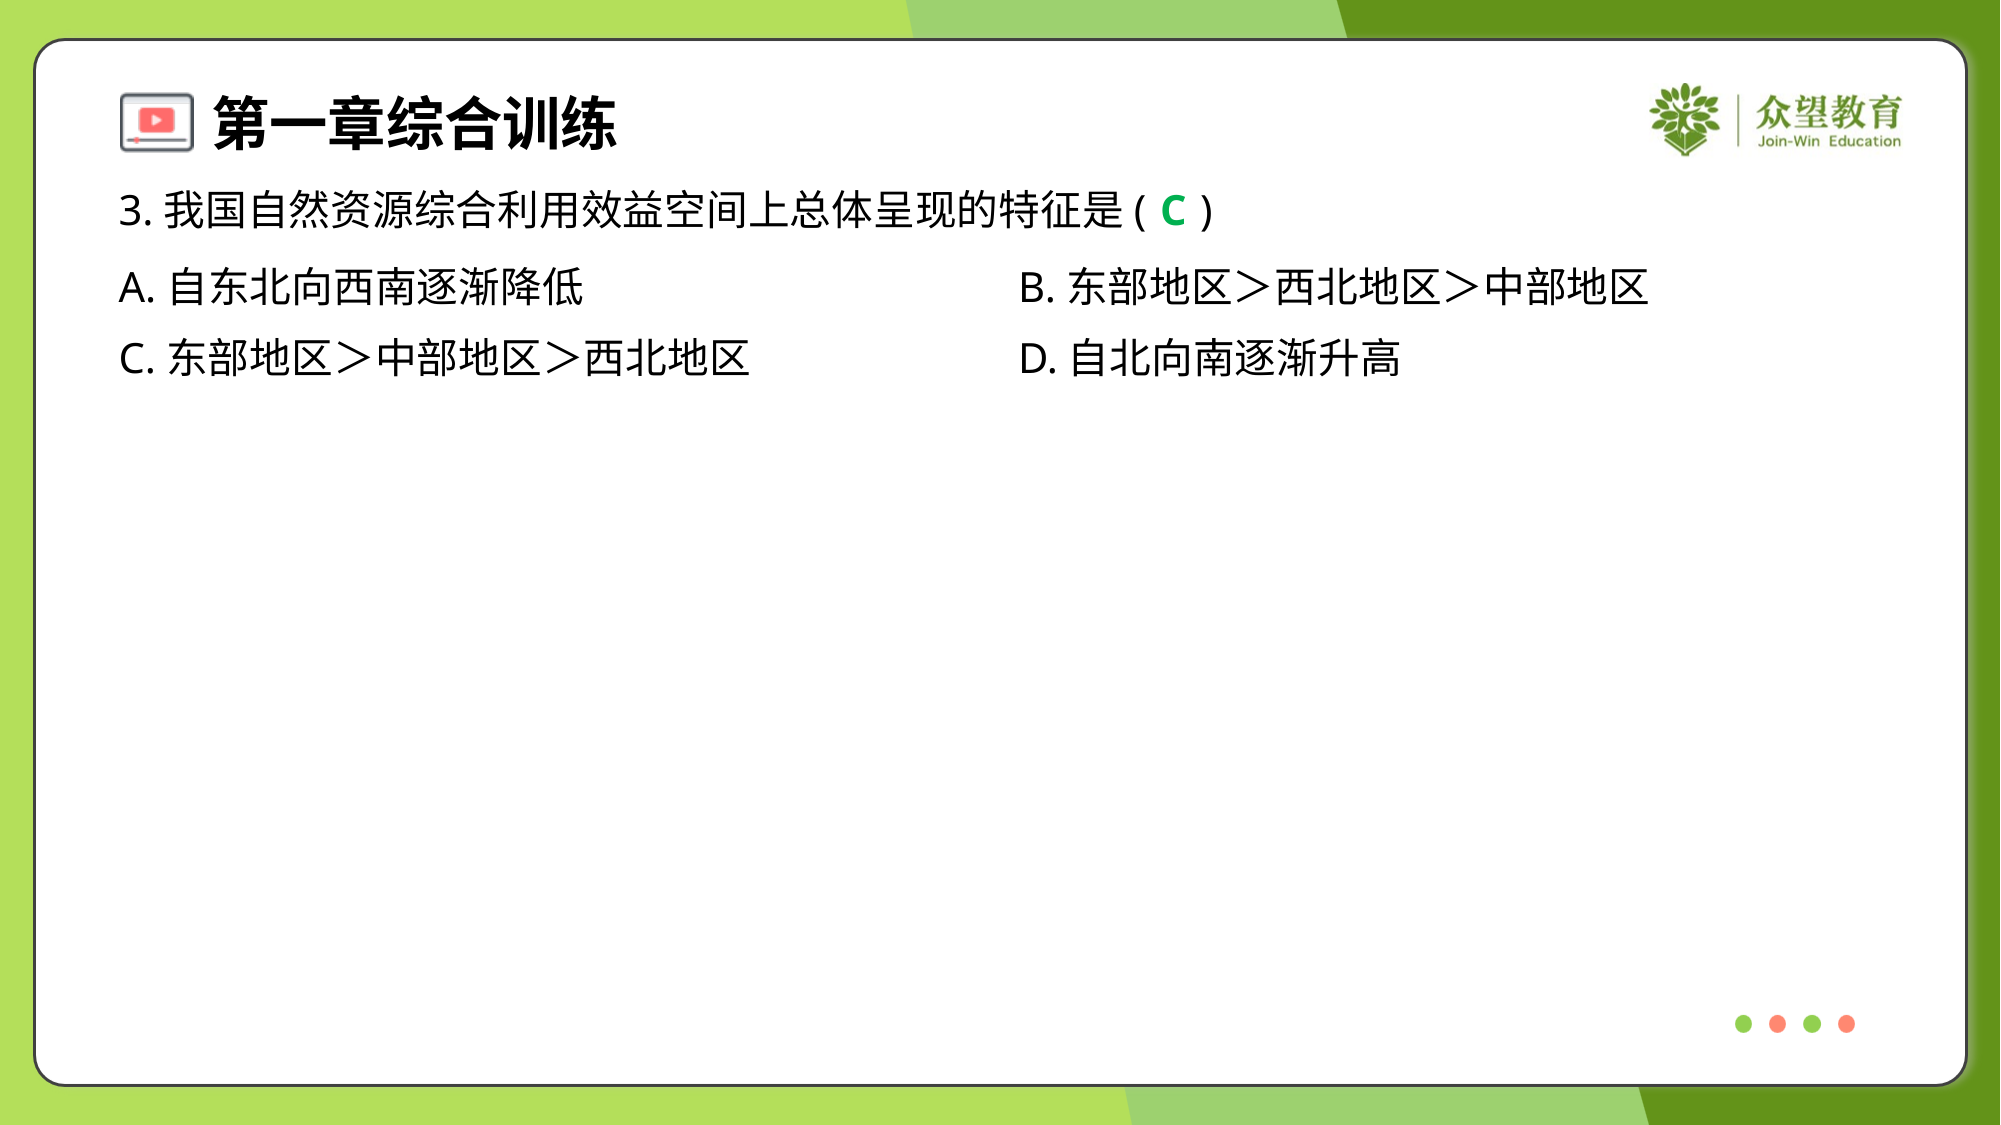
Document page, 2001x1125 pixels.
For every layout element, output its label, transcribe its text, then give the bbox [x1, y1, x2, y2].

text_box C [1144, 158, 1203, 226]
text_box 3.我国自然资源综合利用效益空间上总体呈现的特征是( ) [1203, 158, 1883, 226]
text_box 3.我国自然资源综合利用效益空间上总体呈现的特征是( ) [118, 158, 1144, 226]
picture [0, 0, 2000, 1125]
text_box A.自东北向西南逐渐降低 B.东部地区＞西北地区＞中部地区 C.东部地区＞中部地区＞西北地区 D.自北向南逐渐升高 [118, 235, 1883, 374]
